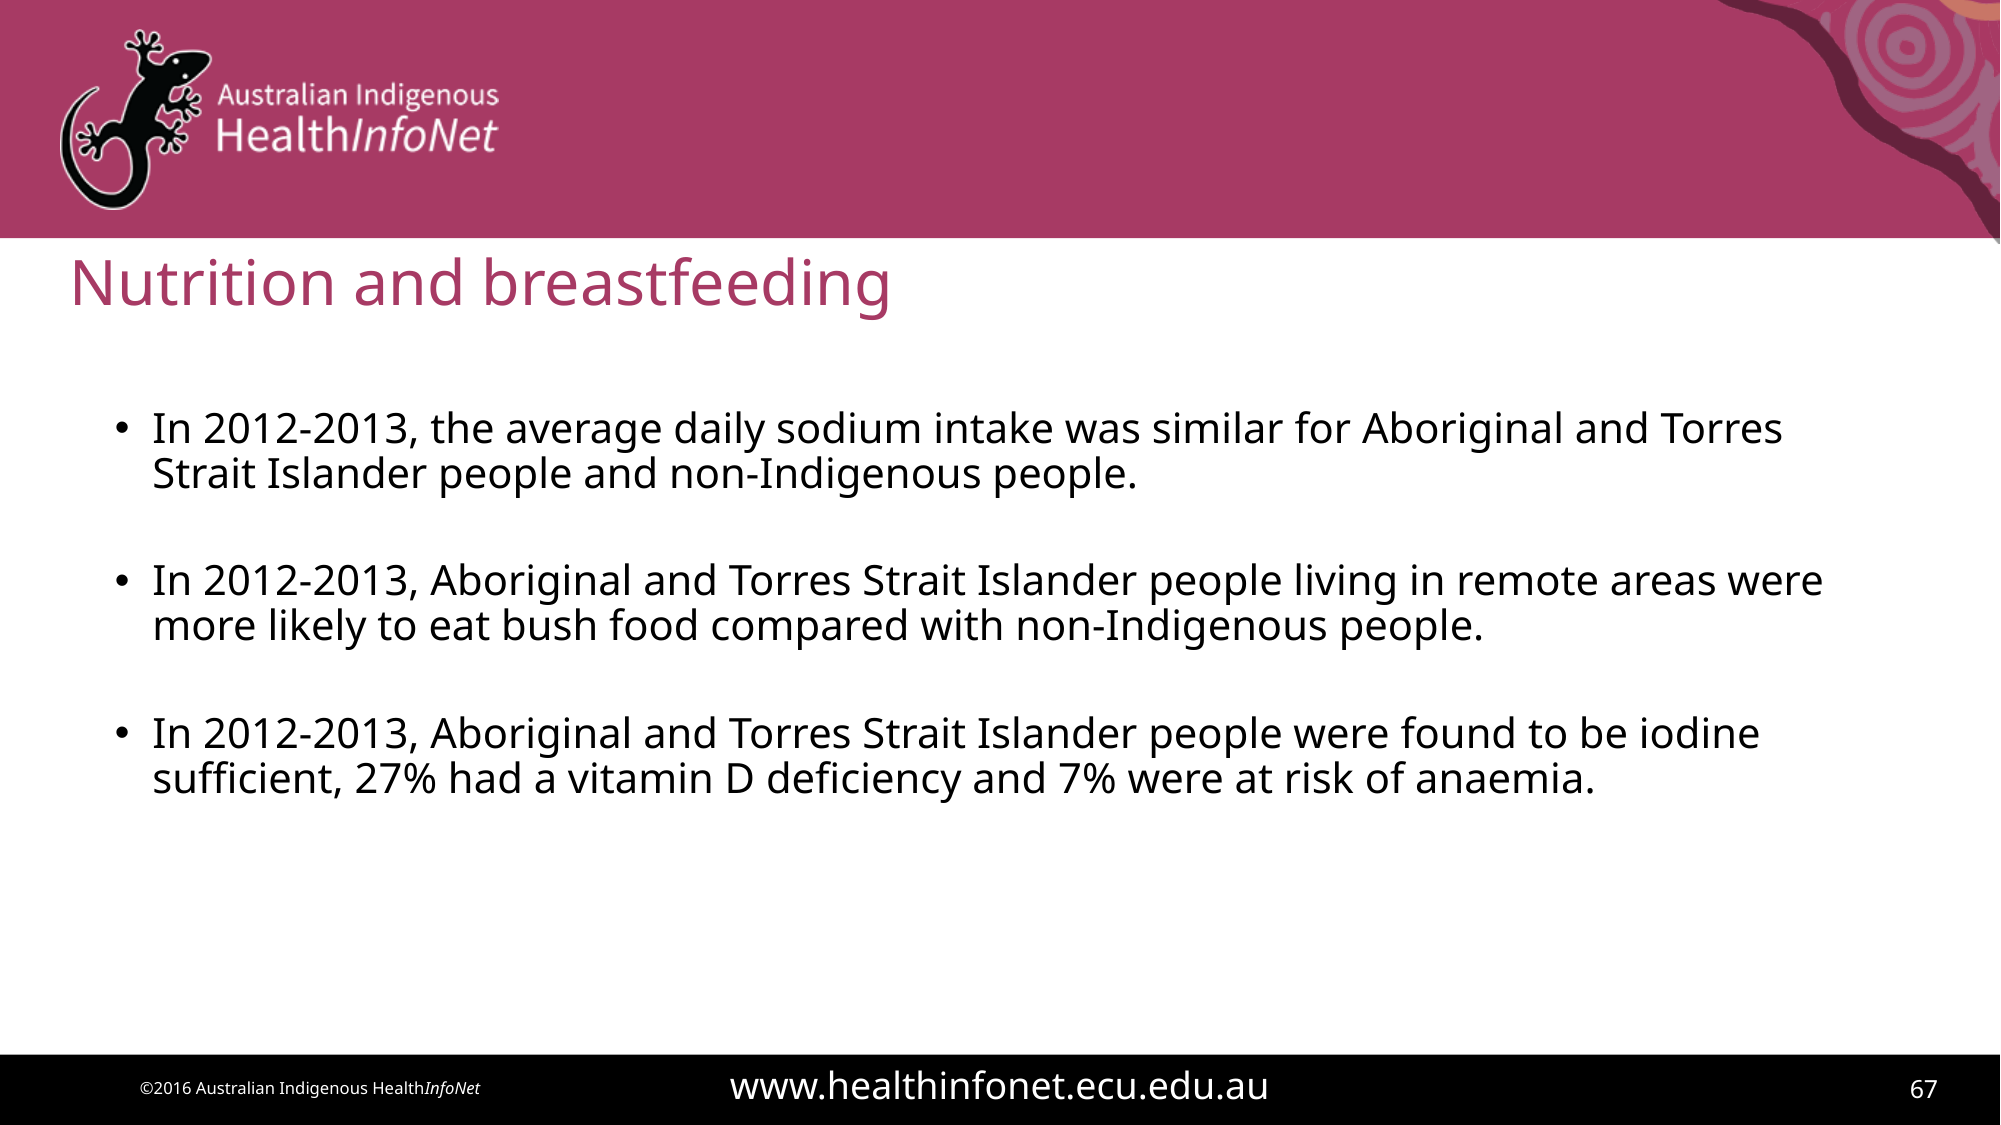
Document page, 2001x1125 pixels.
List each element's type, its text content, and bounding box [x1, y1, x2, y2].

picture [1673, 0, 2000, 279]
list In 2012-2013, the average daily sodium intake was similar for Aboriginal and Torres Strait Islander people and non-Indigenous people. In 2012-2013, Aboriginal and Torres Strait Islander people living in remote areas were more likely to eat bush food compared with non-Indigenous people. In 2012-2013, Aboriginal and Torres Strait Islander people were found to be iodine sufficient, 27% had a vitamin D deficiency and 7% were at risk of anaemia. [99, 399, 1900, 1050]
picture [60, 29, 499, 210]
title Nutrition and breastfeeding [55, 243, 1945, 327]
